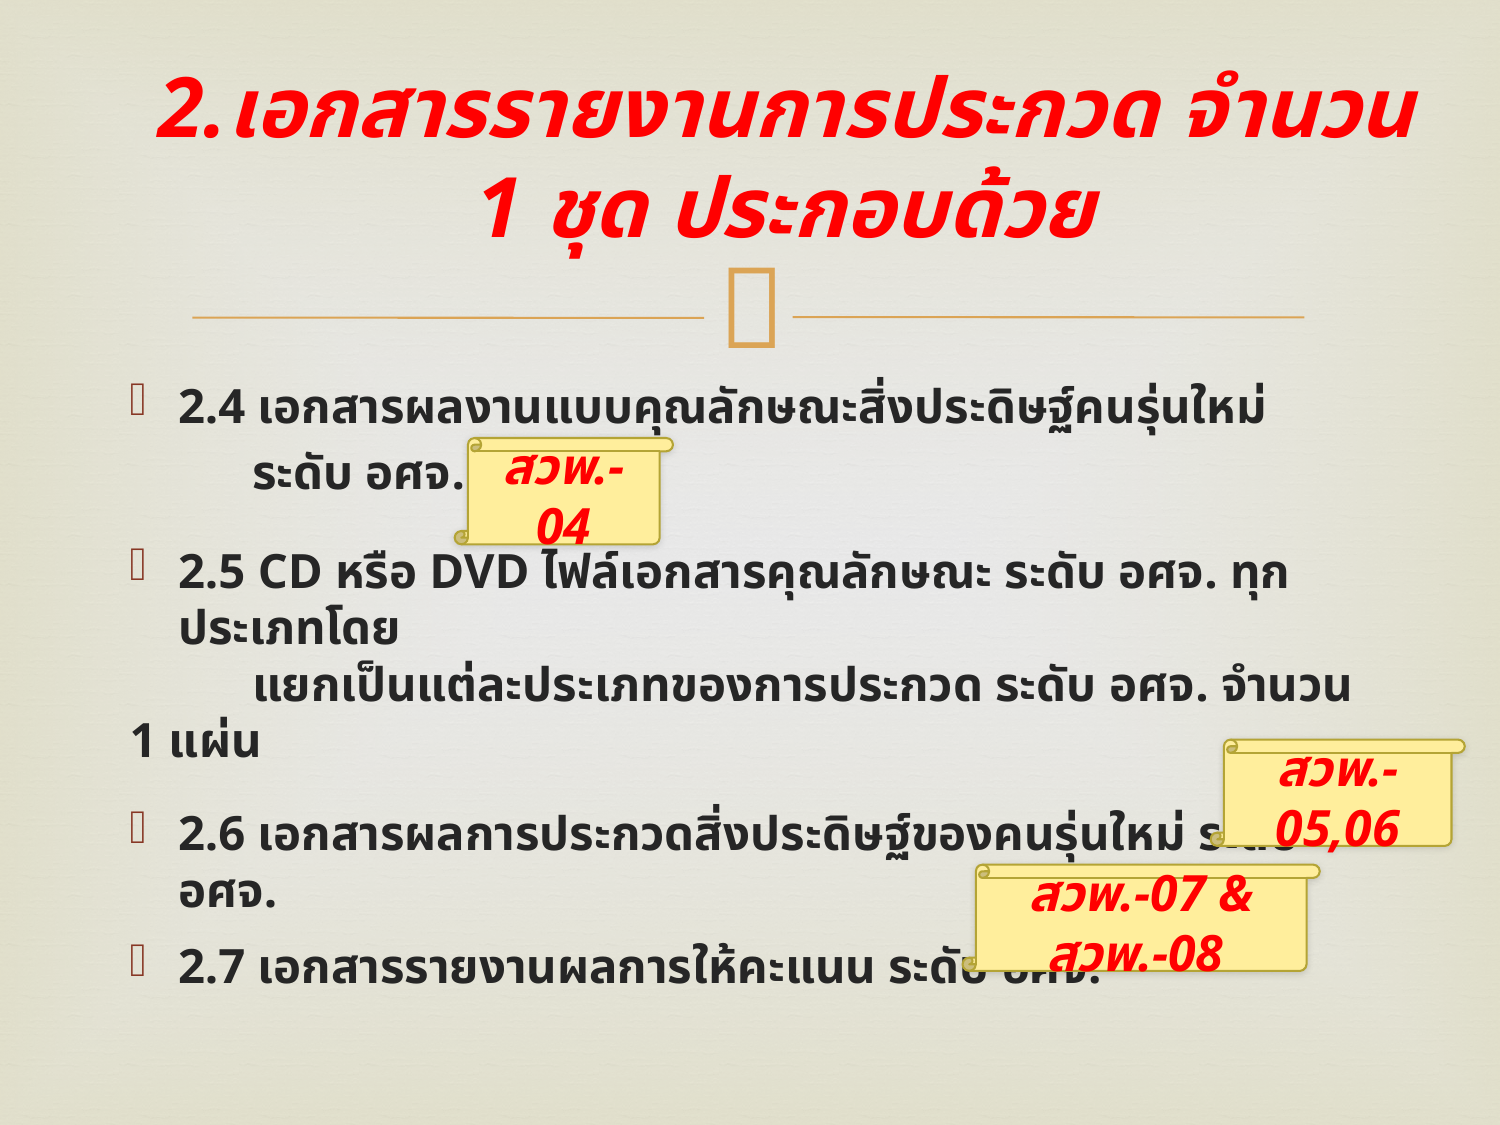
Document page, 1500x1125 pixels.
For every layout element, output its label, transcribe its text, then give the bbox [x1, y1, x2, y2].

list 2.4 เอกสารผลงานแบบคุณลักษณะสิ่งประดิษฐ์คนรุ่นใหม่ ระดับ อศจ. 2.5 CD หรือ DVD ไฟล์เอกสารคุณลักษณะ ระดับ อศจ. ทุกประเภทโดย แยกเป็นแต่ละประเภทของการประกวด ระดับ อศจ. จำนวน 1 แผ่น 2.6 เอกสารผลการประกวดสิ่งประดิษฐ์ของคนรุ่นใหม่ ระดับ อศจ. 2.7 เอกสารรายงานผลการให้คะแนน ระดับ อศจ. [114, 368, 1386, 1005]
text_box สวพ.-04 [453, 436, 674, 546]
title 2.เอกสารรายงานการประกวด จำนวน 1 ชุด ประกอบด้วย [112, 42, 1459, 267]
text_box สวพ.-05,06 [1209, 738, 1466, 847]
text_box สวพ.-07 & สวพ.-08 [961, 863, 1321, 972]
